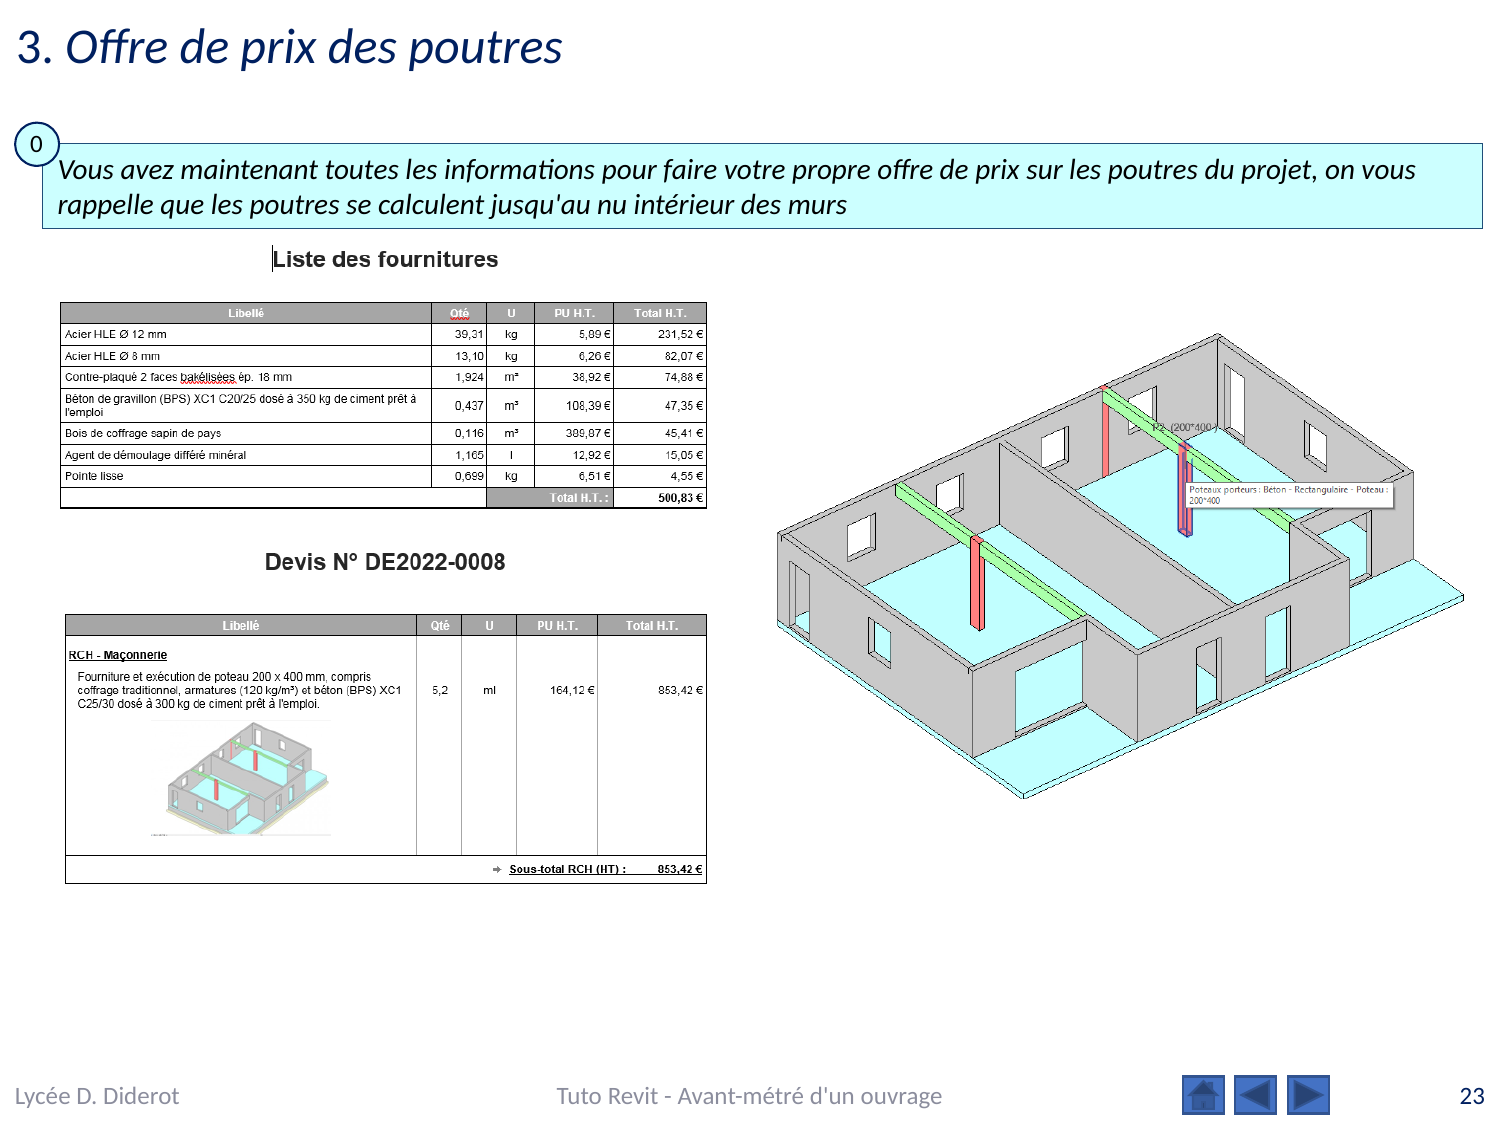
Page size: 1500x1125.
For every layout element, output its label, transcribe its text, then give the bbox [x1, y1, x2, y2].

footer Tuto Revit - Avant-métré d'un ouvrage [496, 1065, 1004, 1125]
slide_number Lycée D. Diderot [0, 1065, 338, 1125]
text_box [15, 120, 70, 166]
picture [27, 236, 733, 890]
text_box Vous avez maintenant toutes les informations pour faire votre propre offre de prix sur les poutres du projet, on vous rappelle que les poutres se calculent jusqu'au nu intérieur des murs [42, 143, 1483, 229]
text_box 3. Offre de prix des poutres [1, 5, 1484, 131]
picture [769, 325, 1483, 799]
slide_number 23 [1162, 1065, 1500, 1125]
